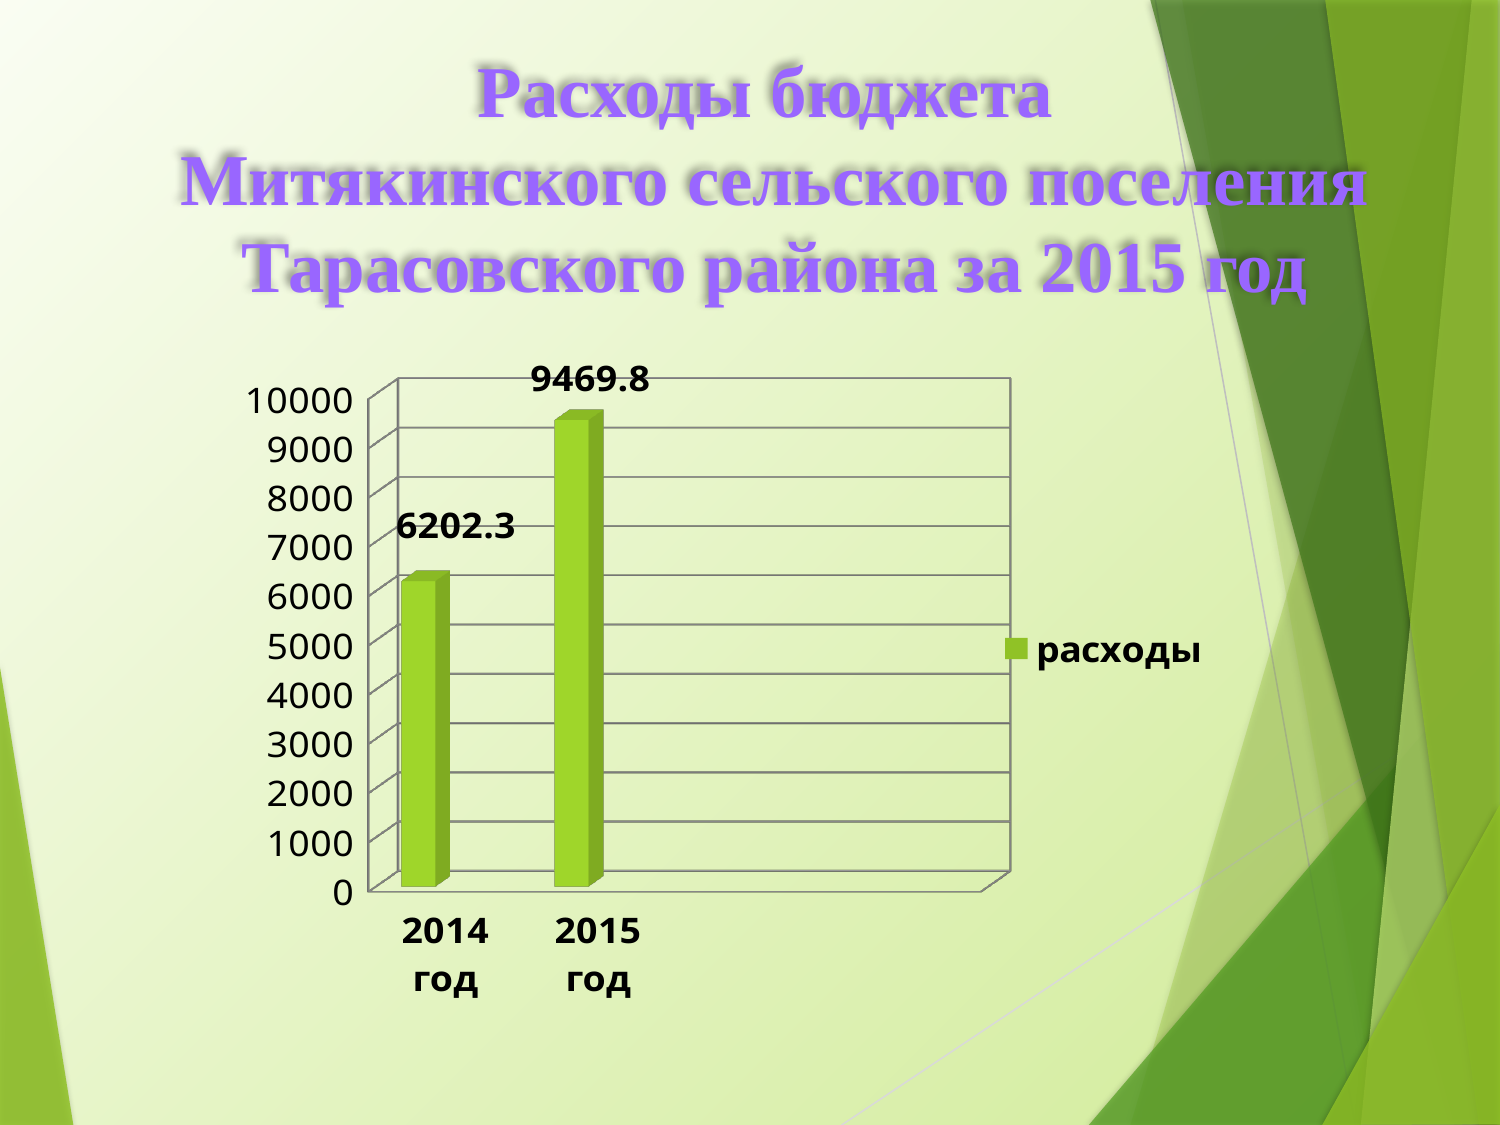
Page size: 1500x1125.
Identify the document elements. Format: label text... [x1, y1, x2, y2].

chart [226, 334, 1227, 1003]
text_box Расходы бюджета Митякинского сельского поселения Тарасовского района за 2015 год [99, 37, 1450, 225]
